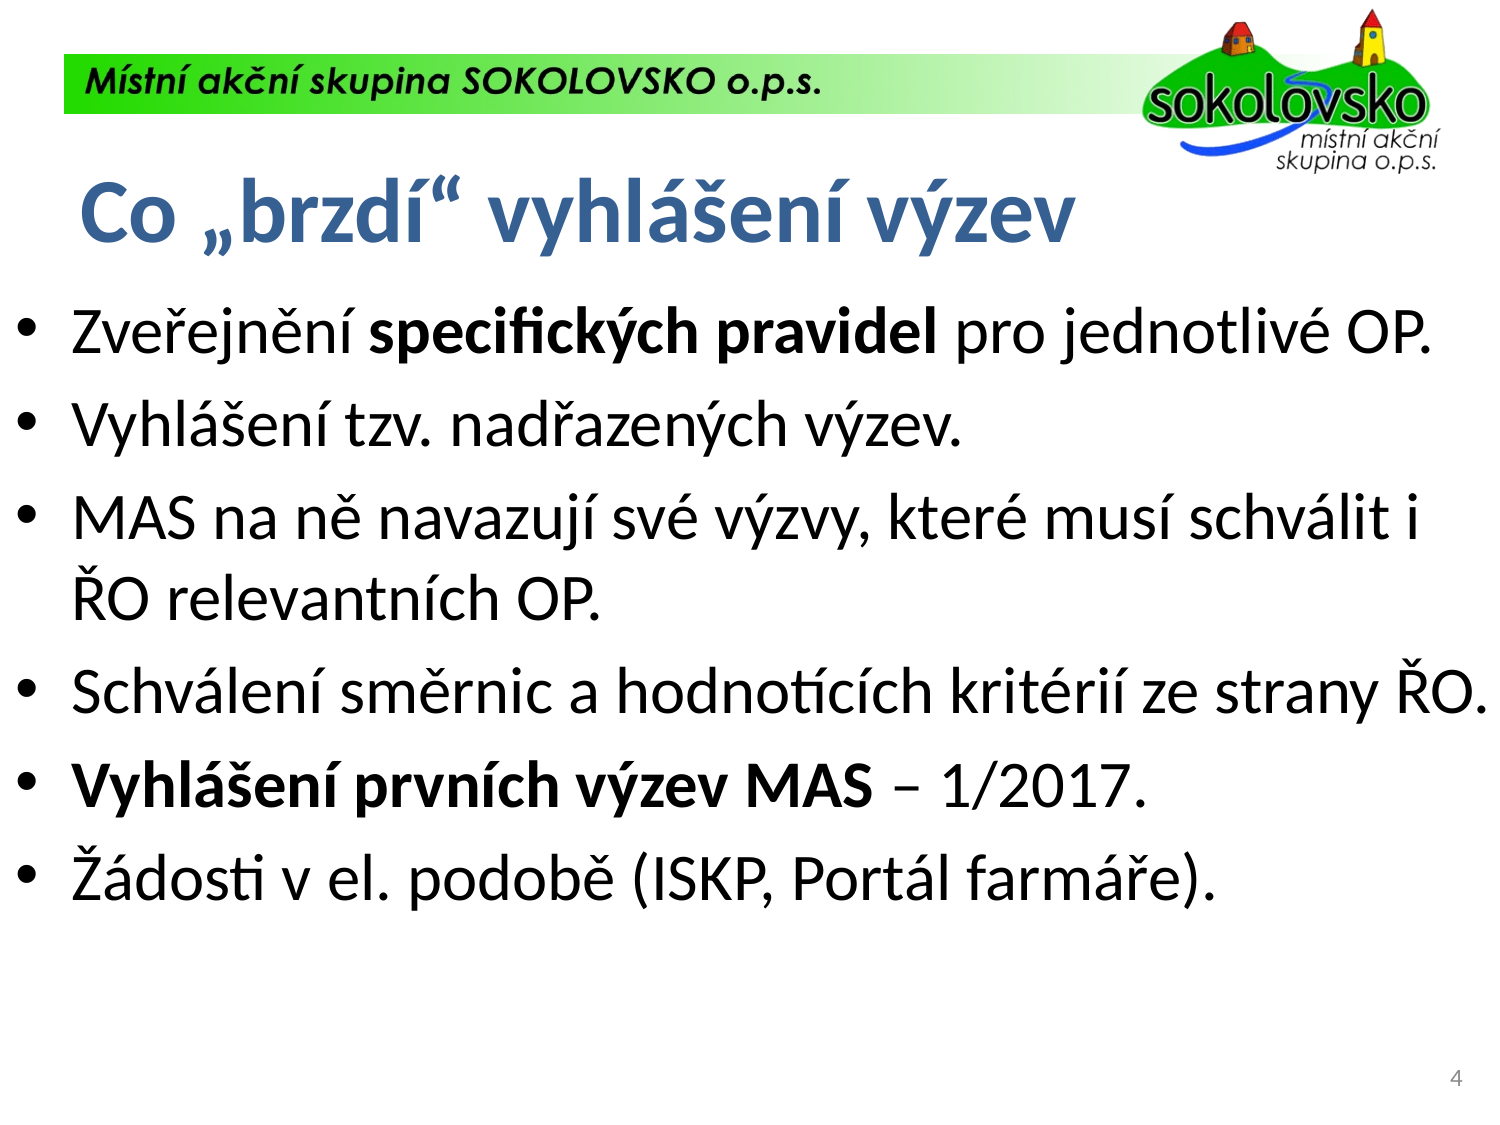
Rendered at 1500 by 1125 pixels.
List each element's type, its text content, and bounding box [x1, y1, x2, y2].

slide_number 4 [1128, 1046, 1478, 1107]
list Zveřejnění specifických pravidel pro jednotlivé OP. Vyhlášení tzv. nadřazených výzev. MAS na ně navazují své výzvy, které musí schválit i ŘO relevantních OP. Schválení směrnic a hodnotících kritérií ze strany ŘO. Vyhlášení prvních výzev MAS – 1/2017. Žádosti v el. podobě (ISKP, Portál farmáře). [0, 278, 1500, 1094]
title Co „brzdí“ vyhlášení výzev [64, 123, 1415, 278]
picture [64, 0, 1455, 197]
